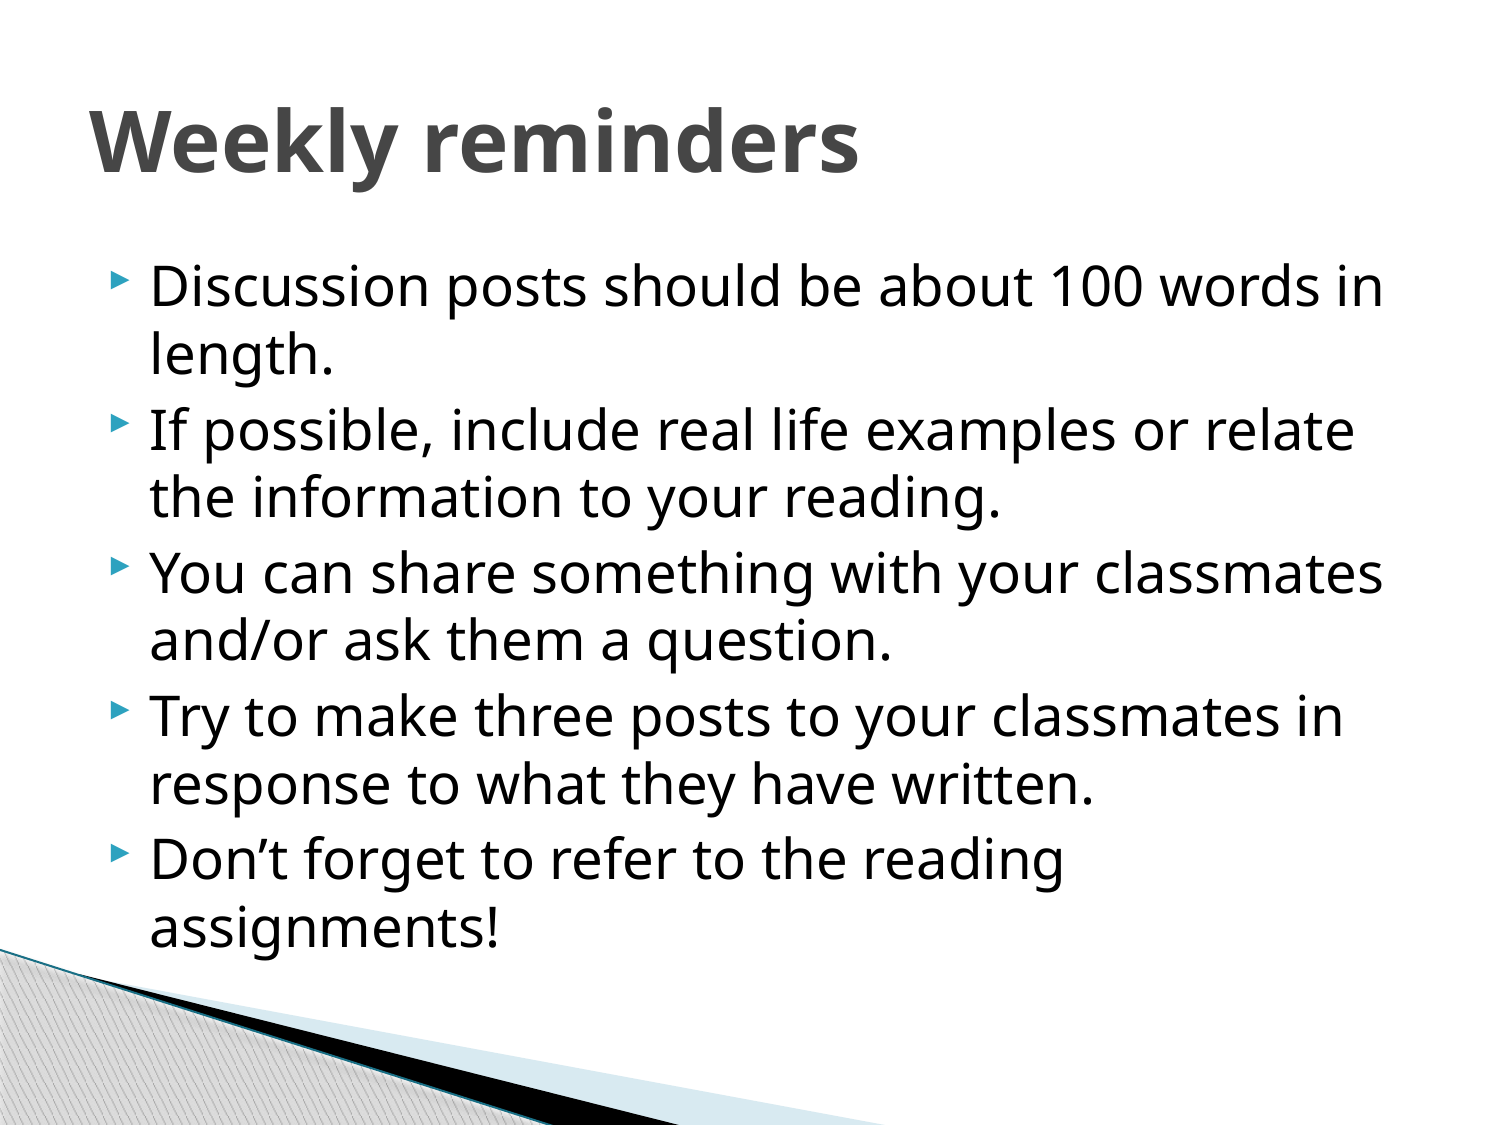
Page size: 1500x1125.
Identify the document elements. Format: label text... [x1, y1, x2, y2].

title Weekly reminders [75, 45, 1425, 233]
list Discussion posts should be about 100 words in length. If possible, include real life examples or relate the information to your reading. You can share something with your classmates and/or ask them a question. Try to make three posts to your classmates in response to what they have written. Don’t forget to refer to the reading assignments! [75, 243, 1425, 986]
